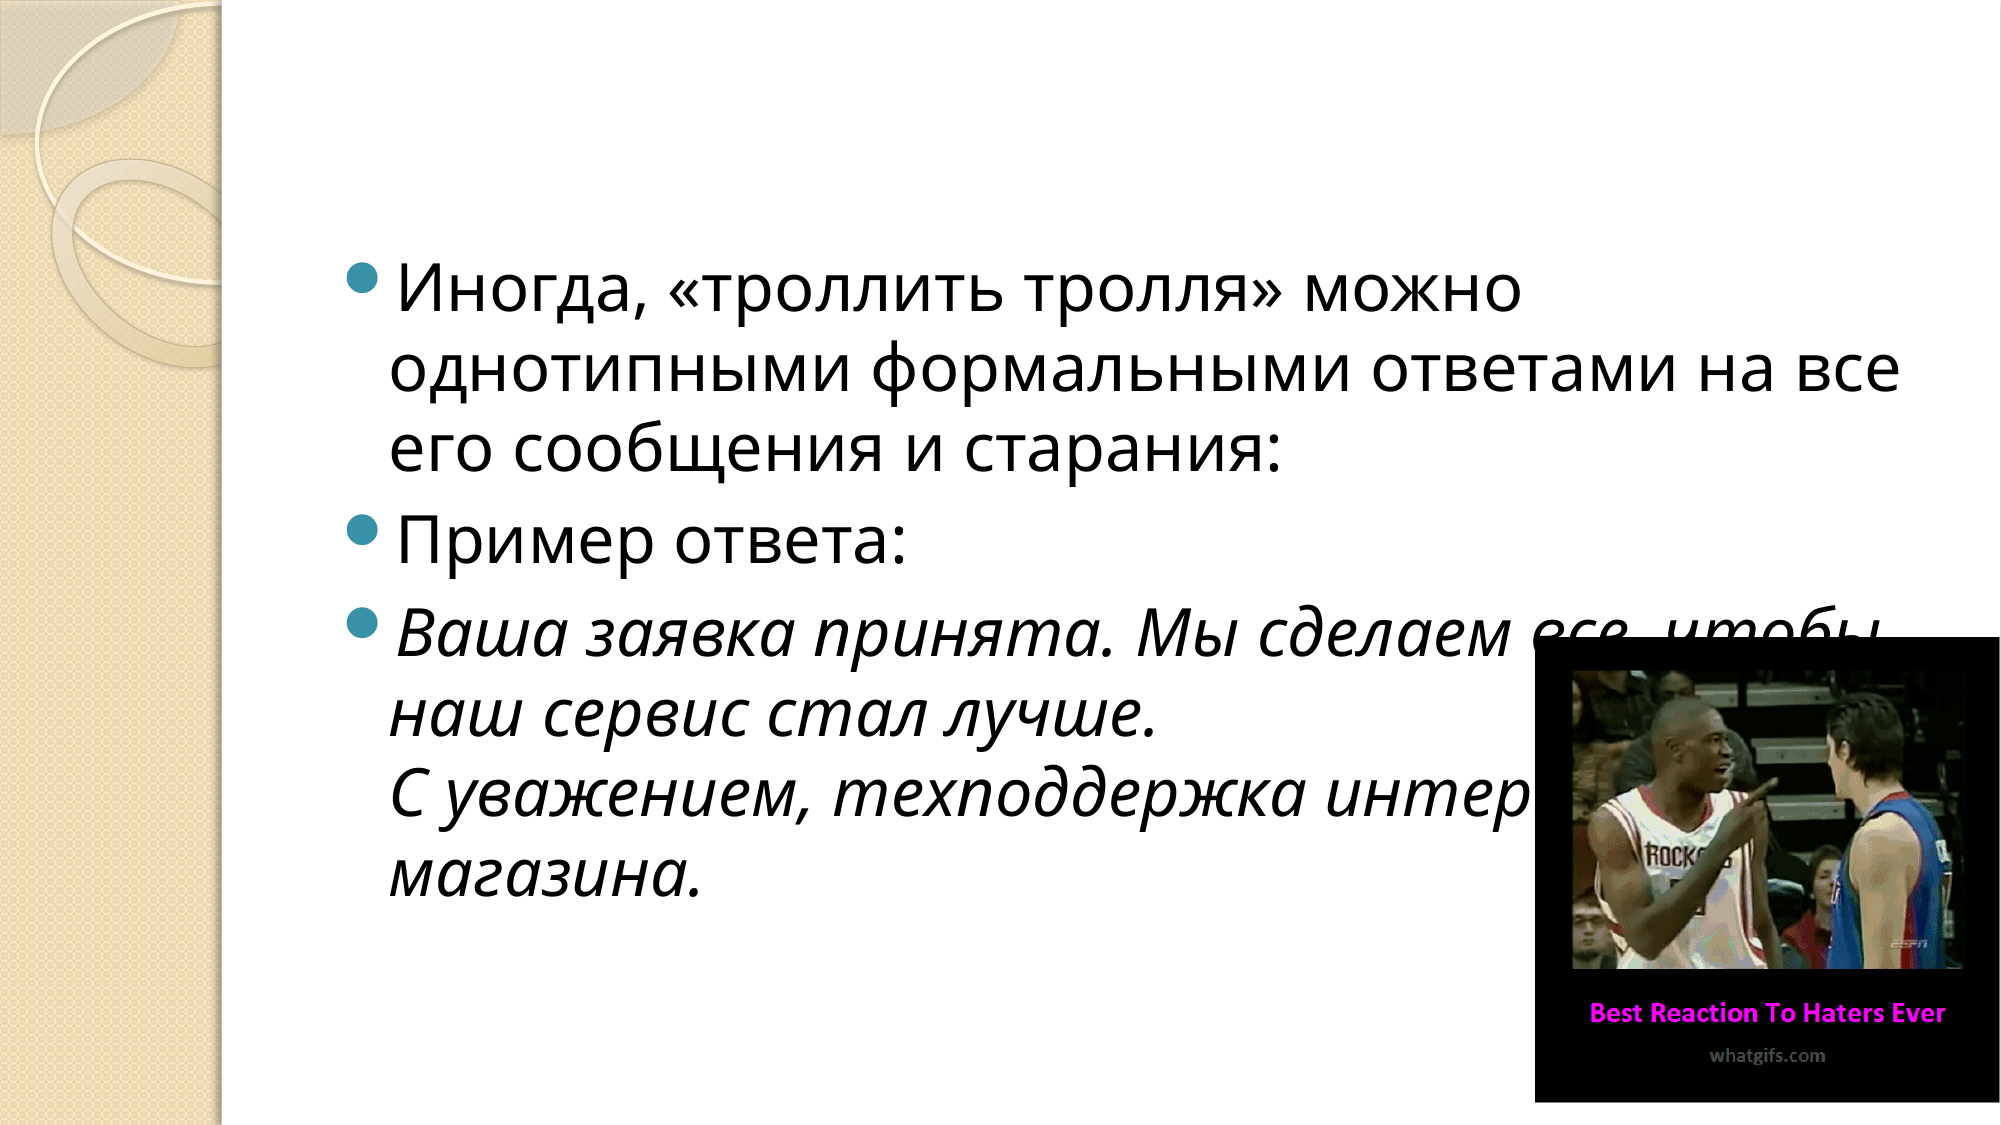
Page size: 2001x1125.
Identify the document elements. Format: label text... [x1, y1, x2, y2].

list Иногда, «троллить тролля» можно однотипными формальными ответами на все его сообщения и старания: Пример ответа: Ваша заявка принята. Мы сделаем все, чтобы наш сервис стал лучше. С уважением, техподдержка интернет-магазина. [313, 237, 1954, 1025]
picture [1535, 637, 2000, 1104]
